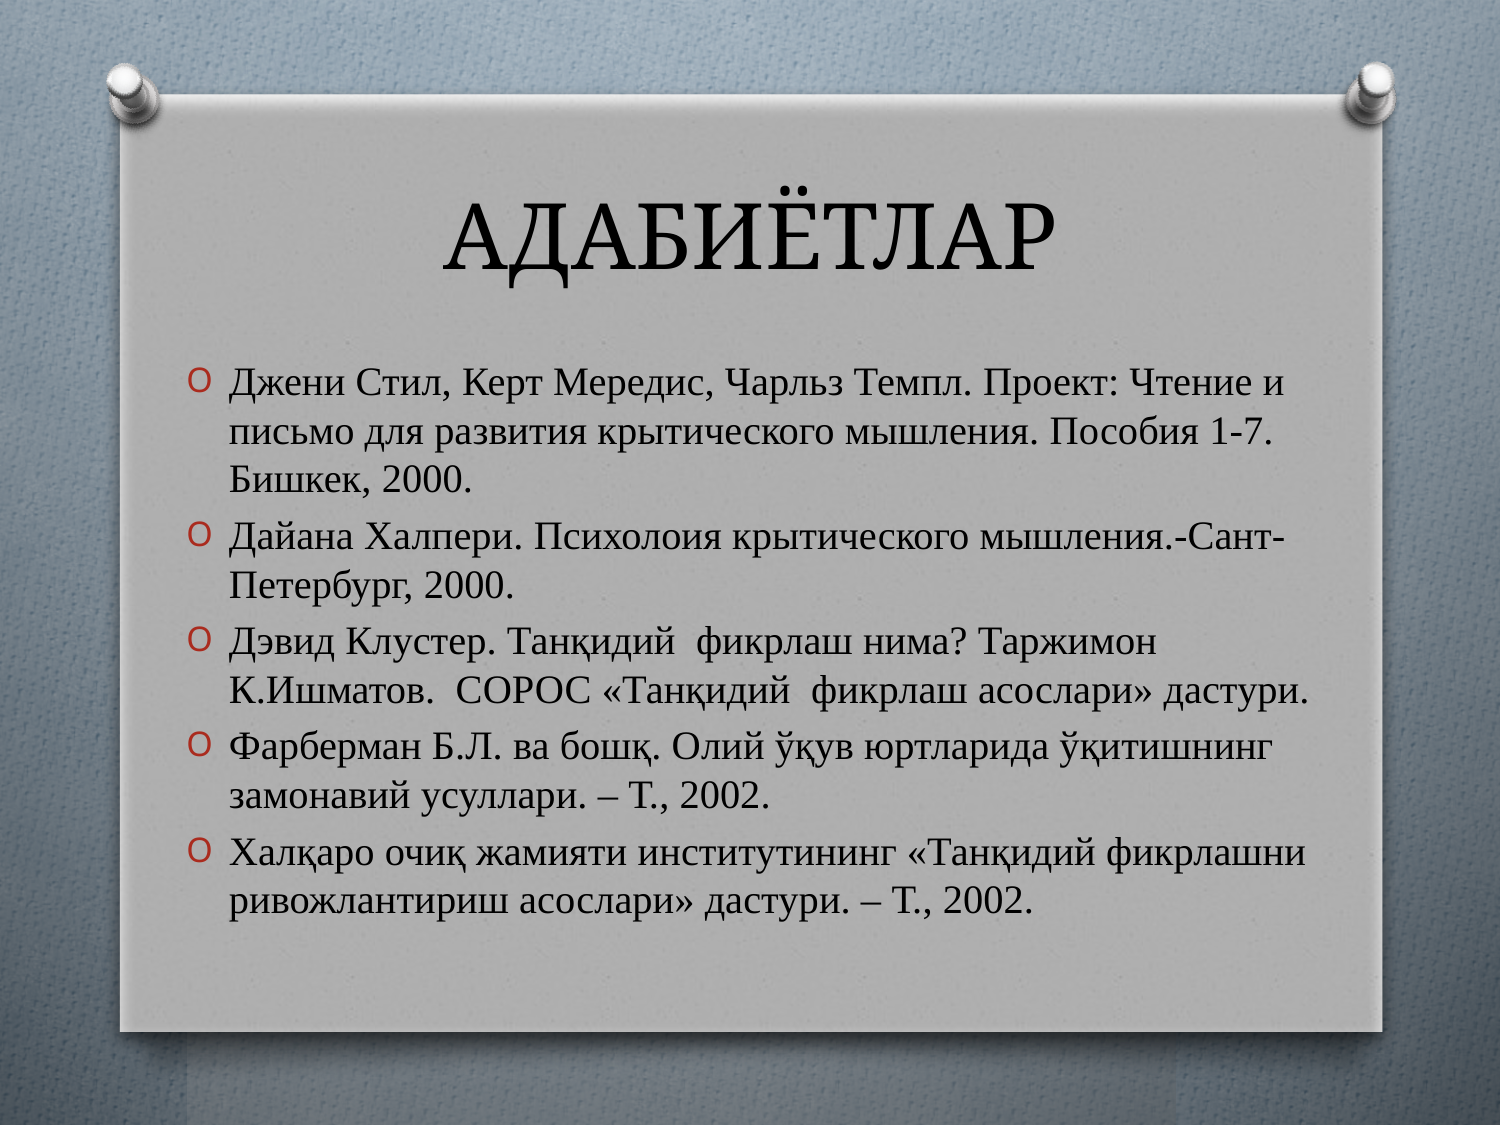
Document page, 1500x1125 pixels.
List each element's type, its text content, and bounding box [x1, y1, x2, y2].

picture [1317, 35, 1439, 156]
list Джени Стил, Керт Мередис, Чарльз Темпл. Проект: Чтение и письмо для развития крытического мышления. Пособия 1-7. Бишкек, 2000. Дайана Халпери. Психолоия крытического мышления.-Сант-Петербург, 2000. Дэвид Клустер. Танқидий фикрлаш нима? Таржимон К.Ишматов. СОРОС «Танқидий фикрлаш асослари» дастури. Фарберман Б.Л. ва бошқ. Олий ўқув юртларида ўқитишнинг замонавий усуллари. – Т., 2002. Халқаро очиқ жамияти институтининг «Танқидий фикрлашни ривожлантириш асослари» дастури. – Т., 2002. [171, 347, 1329, 939]
picture [75, 29, 198, 153]
title АДАБИЁТЛАР [179, 134, 1323, 332]
